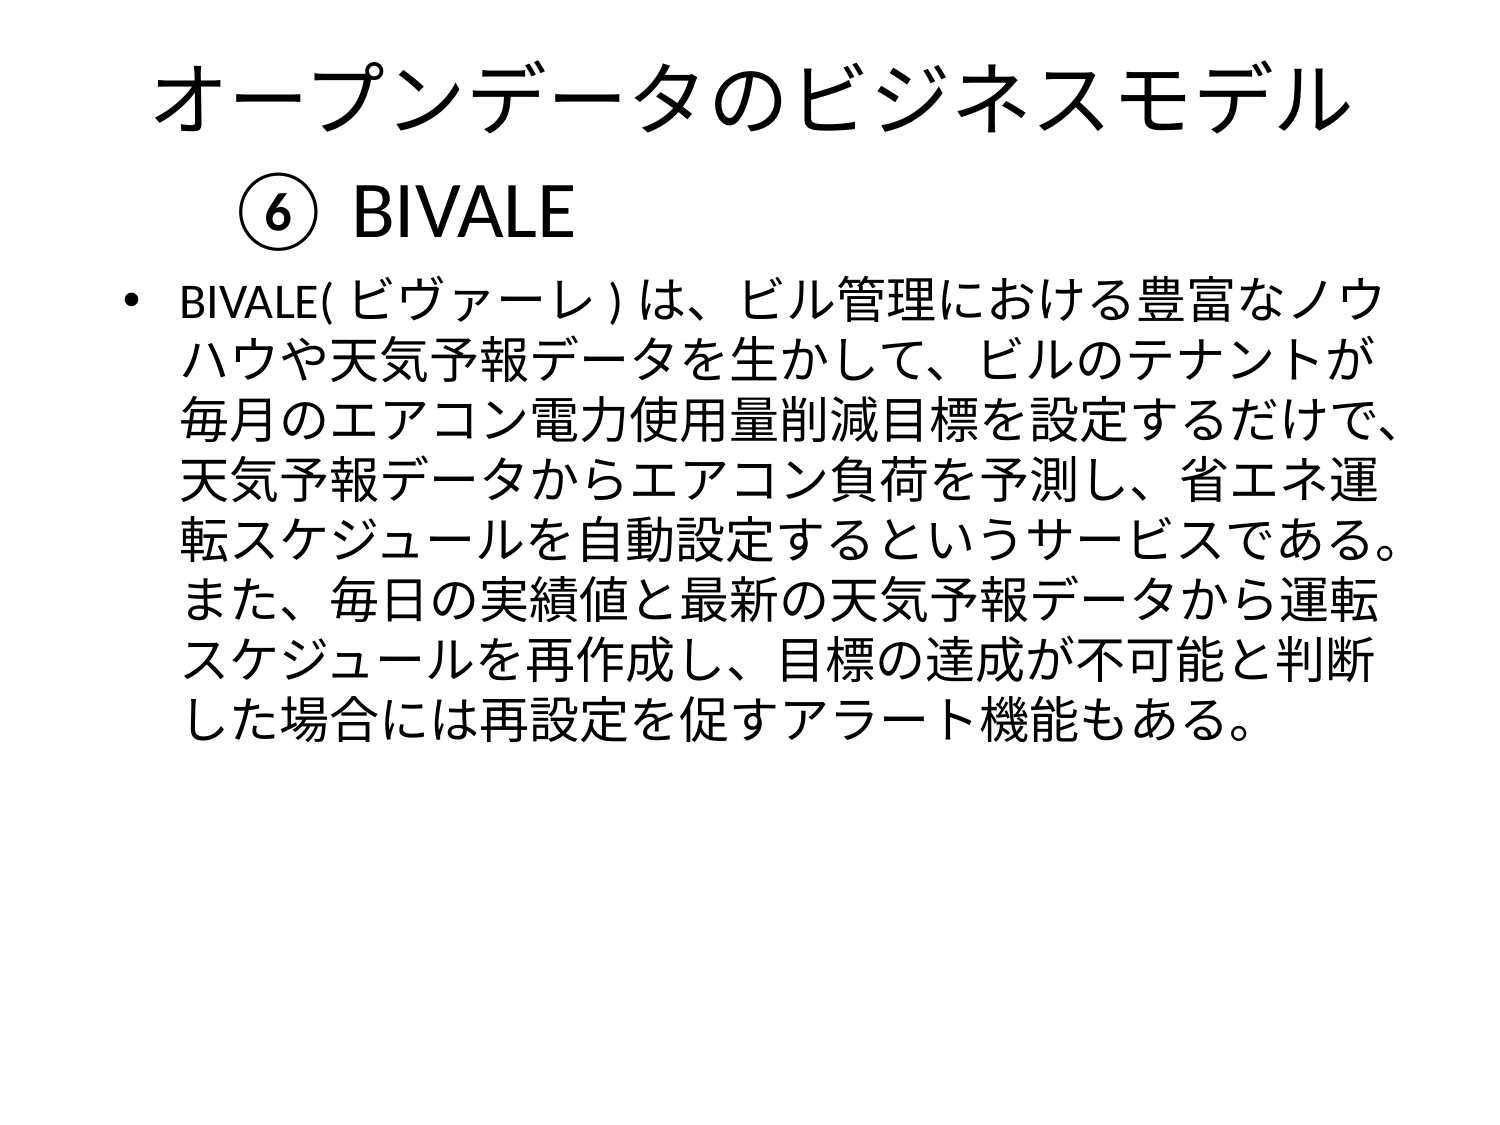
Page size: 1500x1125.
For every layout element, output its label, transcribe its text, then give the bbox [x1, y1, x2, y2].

title ⑥ BIVALE [64, 149, 739, 262]
list BIVALE(ビヴァーレ)は、ビル管理における豊富なノウハウや天気予報データを生かして、ビルのテナントが毎月のエアコン電力使用量削減目標を設定するだけで、天気予報データからエアコン負荷を予測し、省エネ運転スケジュールを自動設定するというサービスである。また、毎日の実績値と最新の天気予報データから運転スケジュールを再作成し、目標の達成が不可能と判断した場合には再設定を促すアラート機能もある。 [108, 261, 1423, 947]
text_box オープンデータのビジネスモデル [76, 3, 1427, 191]
